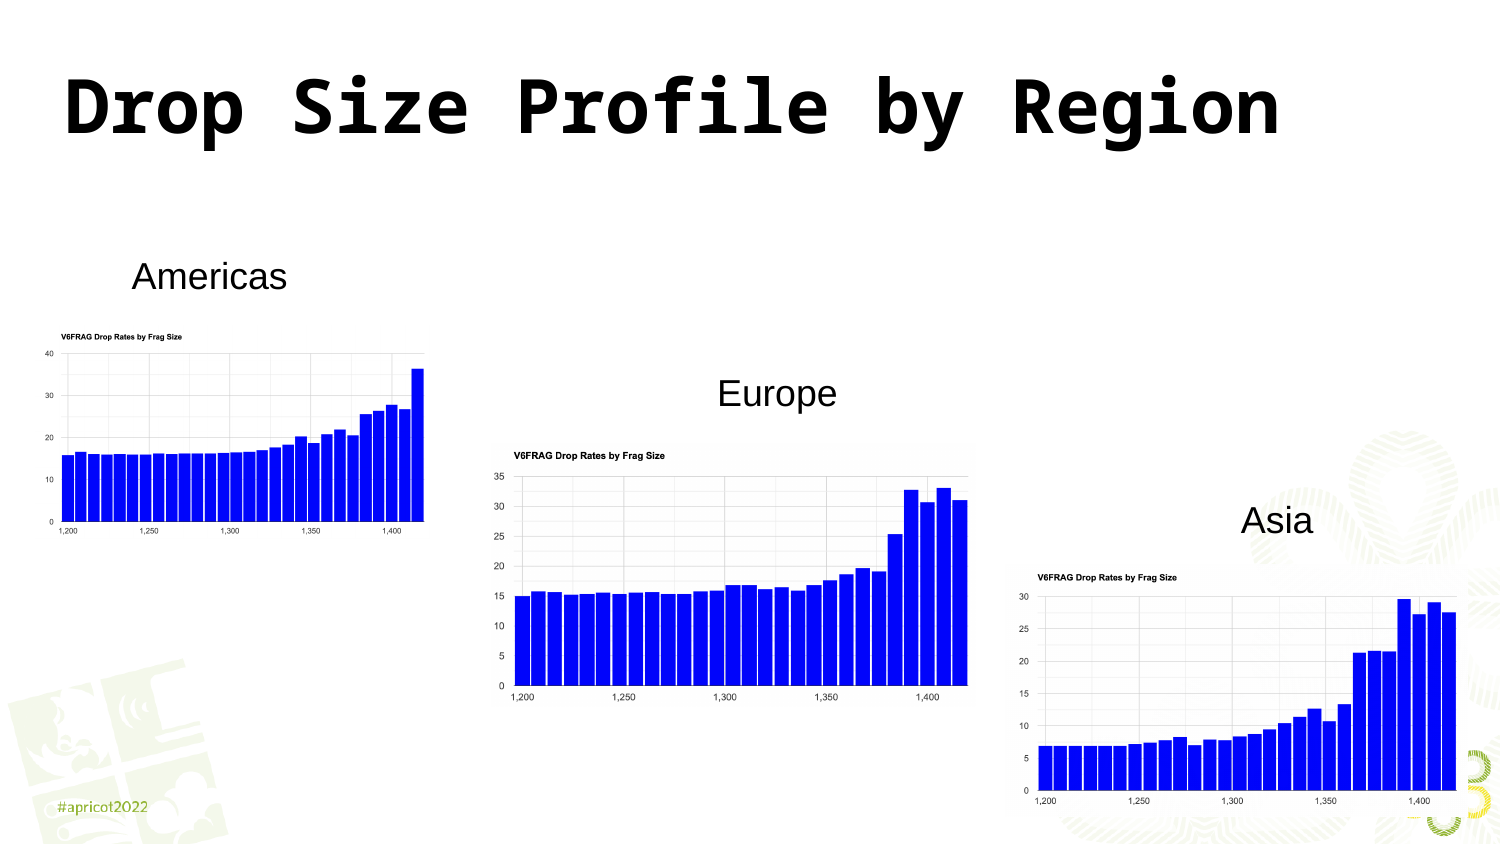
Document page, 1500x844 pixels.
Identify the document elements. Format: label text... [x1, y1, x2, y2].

title Drop Size Profile by Region [64, 33, 1436, 175]
picture [0, 0, 1500, 844]
text_box Europe [702, 361, 853, 421]
text_box Americas [116, 244, 303, 304]
text_box Asia [1226, 488, 1329, 549]
